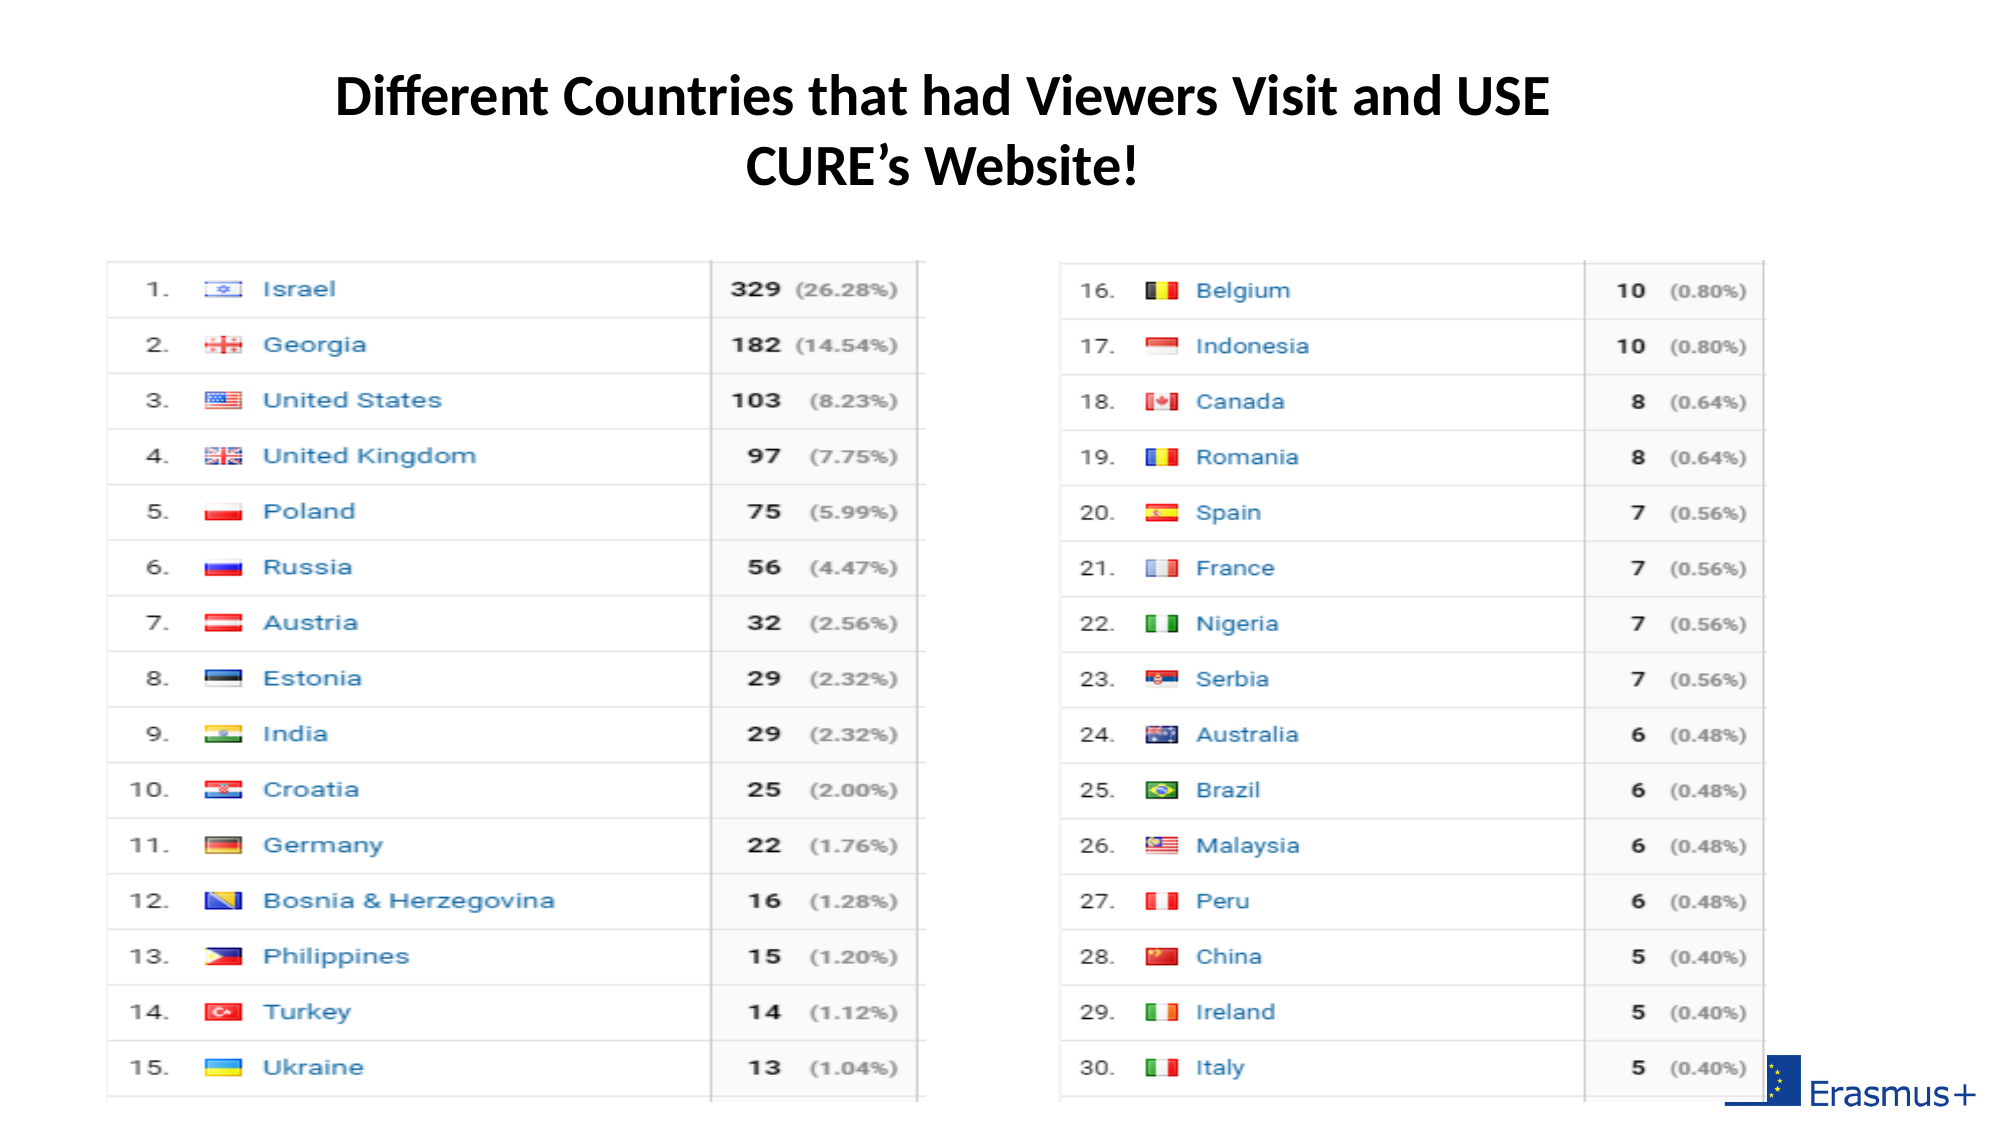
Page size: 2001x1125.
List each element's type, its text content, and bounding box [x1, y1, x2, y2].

text_box Different Countries that had Viewers Visit and USE CURE’s Website! [235, 49, 1652, 205]
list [106, 260, 926, 1102]
picture [1058, 260, 2000, 1125]
